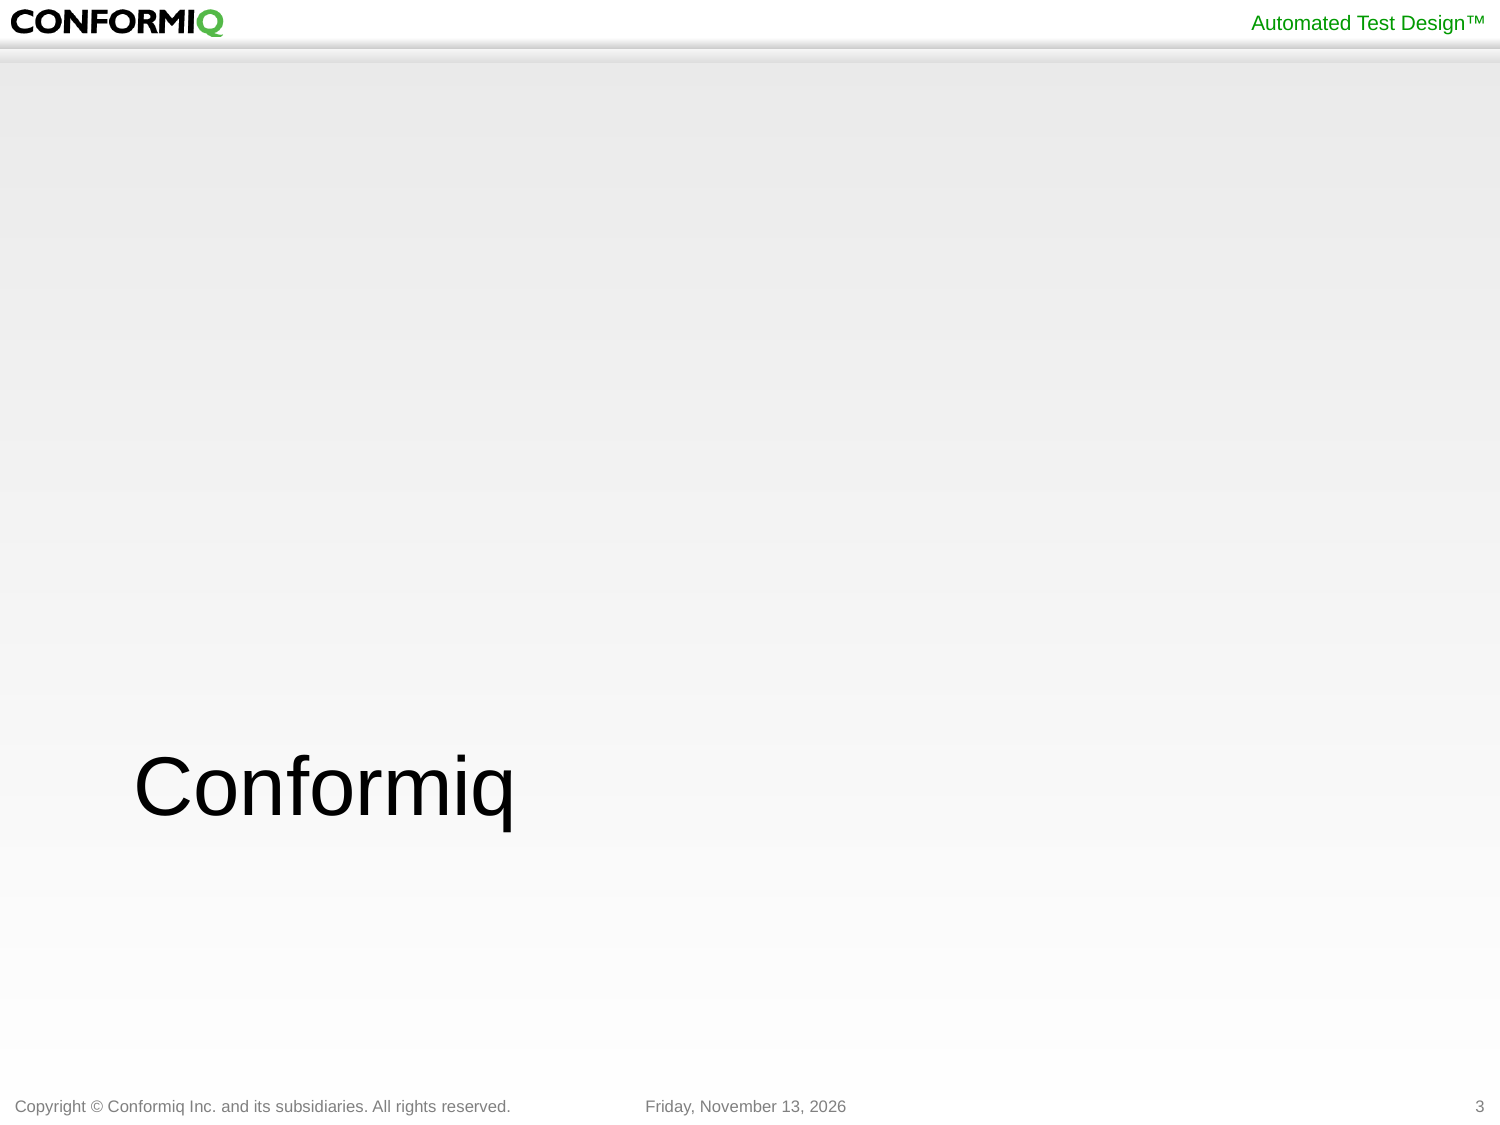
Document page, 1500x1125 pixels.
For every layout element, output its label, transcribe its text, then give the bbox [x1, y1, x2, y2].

title Conformiq [118, 725, 1394, 947]
picture [8, 4, 224, 37]
